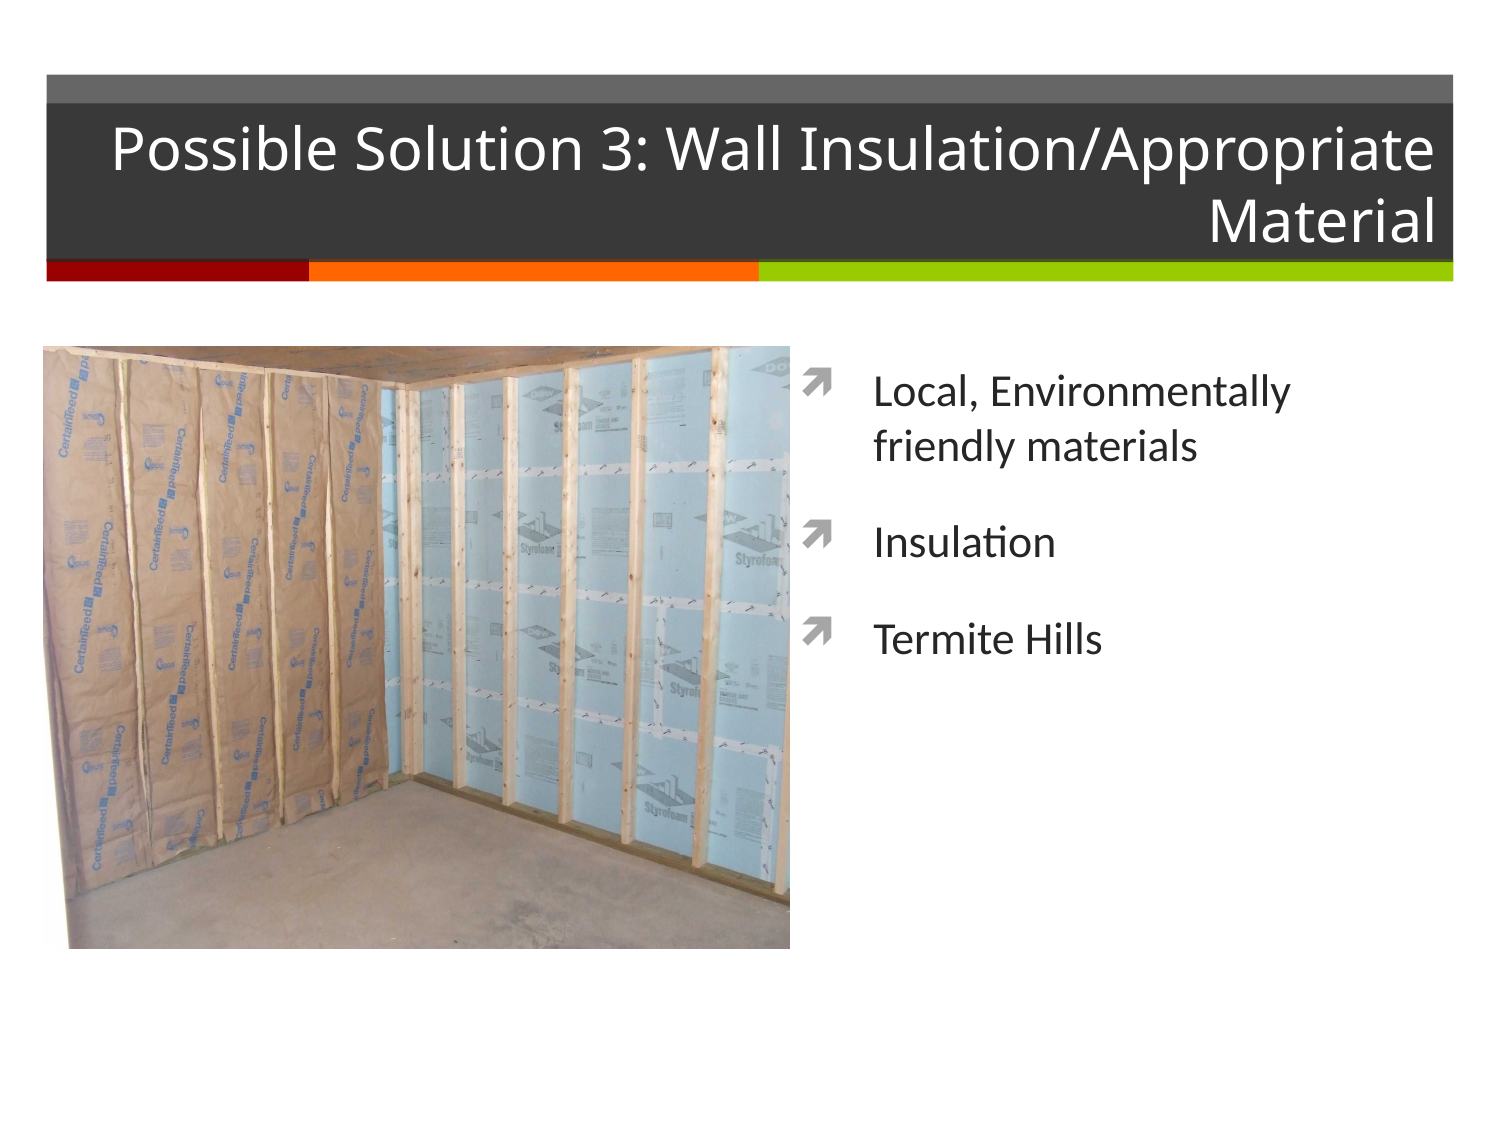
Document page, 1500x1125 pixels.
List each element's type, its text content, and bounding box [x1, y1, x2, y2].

title Possible Solution 3: Wall Insulation/Appropriate Material [46, 103, 1454, 263]
list Local, Environmentally friendly materials Insulation Termite Hills [794, 352, 1429, 1005]
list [42, 241, 790, 1055]
